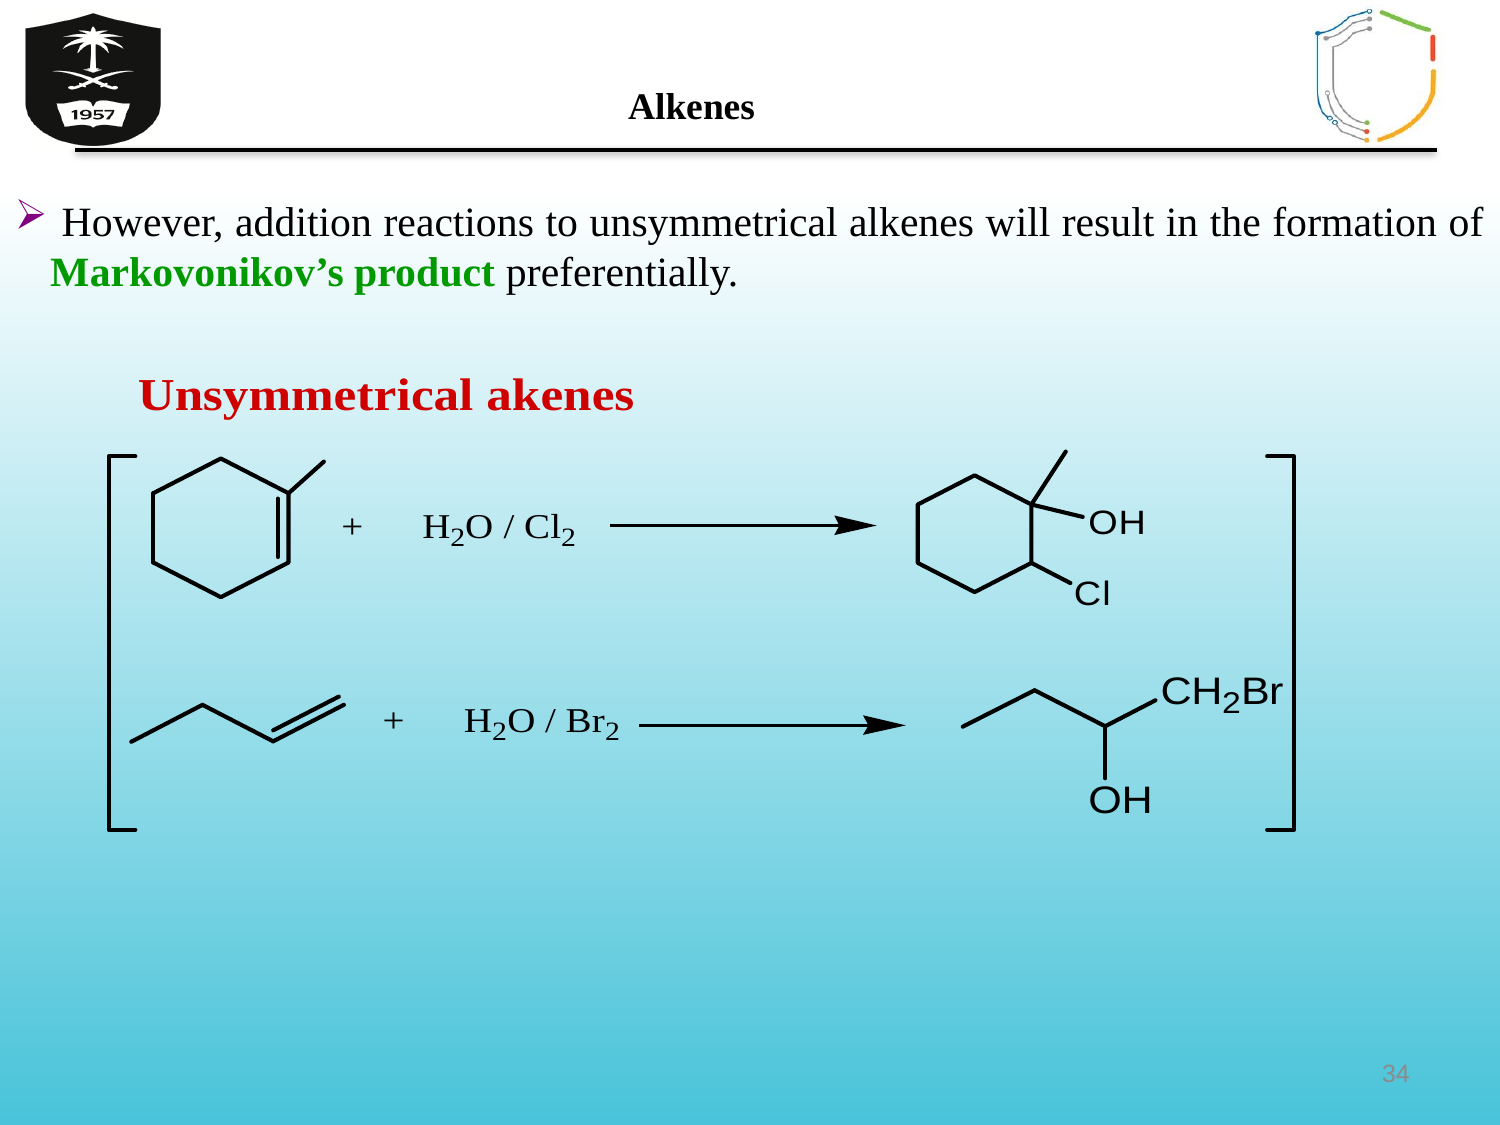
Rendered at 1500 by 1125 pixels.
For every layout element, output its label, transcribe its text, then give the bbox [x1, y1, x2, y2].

slide_number 34 [1074, 1042, 1425, 1103]
picture [1287, 0, 1463, 165]
text_box Alkenes [613, 74, 771, 135]
picture [24, 12, 163, 151]
text_box However, addition reactions to unsymmetrical alkenes will result in the formation of Markovonikov’s product preferentially. [0, 187, 1500, 303]
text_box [99, 374, 1303, 838]
